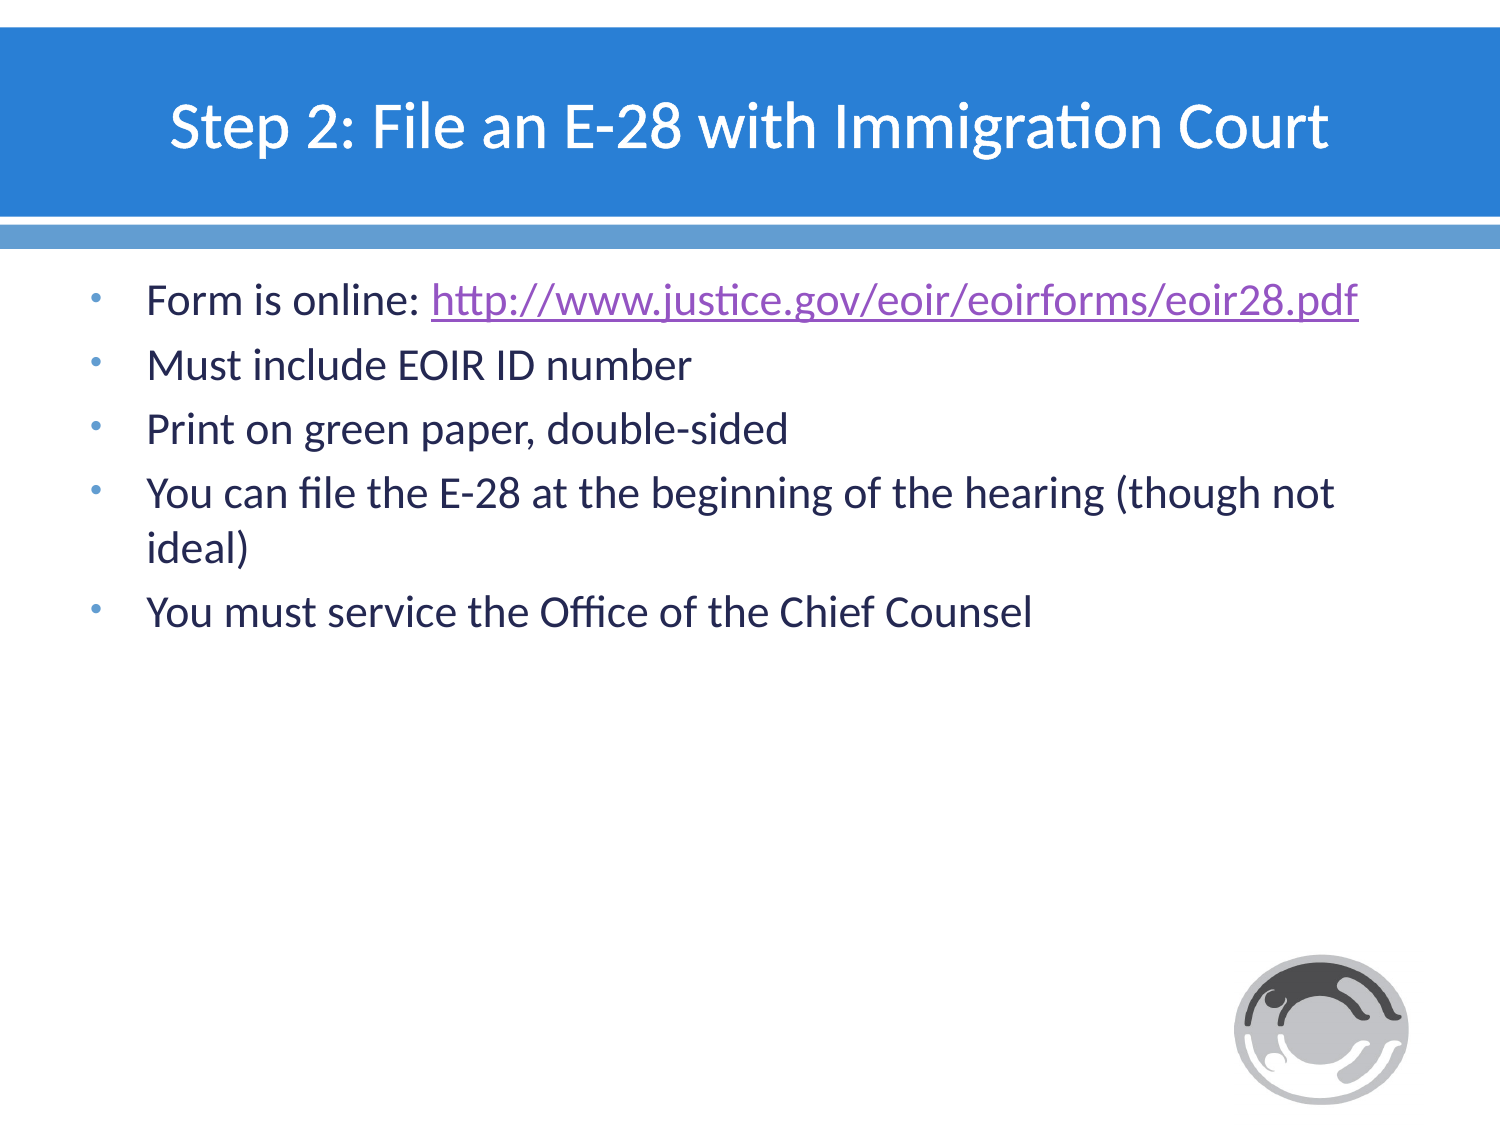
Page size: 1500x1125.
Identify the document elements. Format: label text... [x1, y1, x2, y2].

picture [1234, 1005, 1424, 1125]
list Form is online: http://www.justice.gov/eoir/eoirforms/eoir28.pdf Must include EOIR ID number Print on green paper, double-sided You can file the E-28 at the beginning of the hearing (though not ideal) You must service the Office of the Chief Counsel [75, 262, 1425, 1005]
title Step 2: File an E-28 with Immigration Court [75, 29, 1425, 213]
